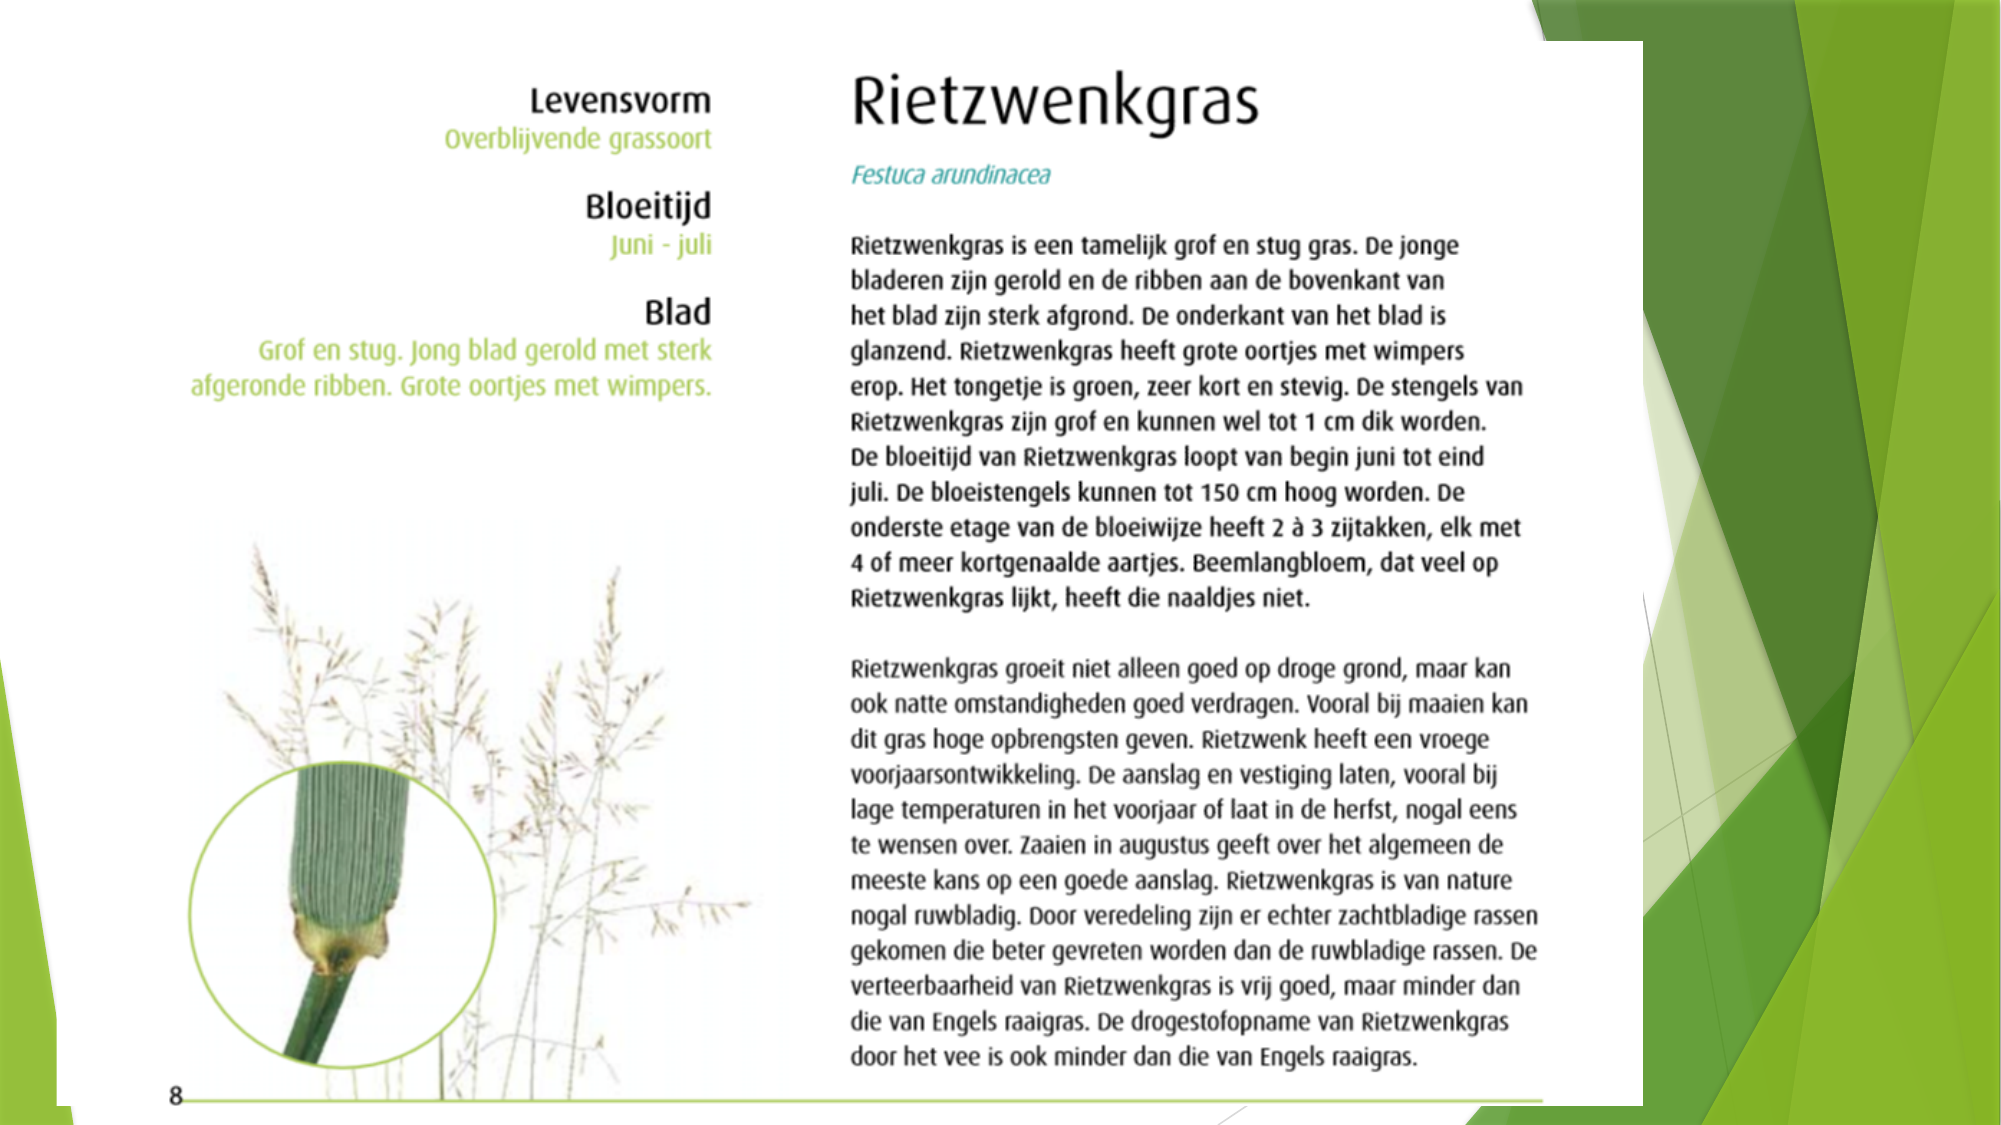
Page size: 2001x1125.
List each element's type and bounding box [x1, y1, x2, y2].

picture [56, 40, 1644, 1107]
